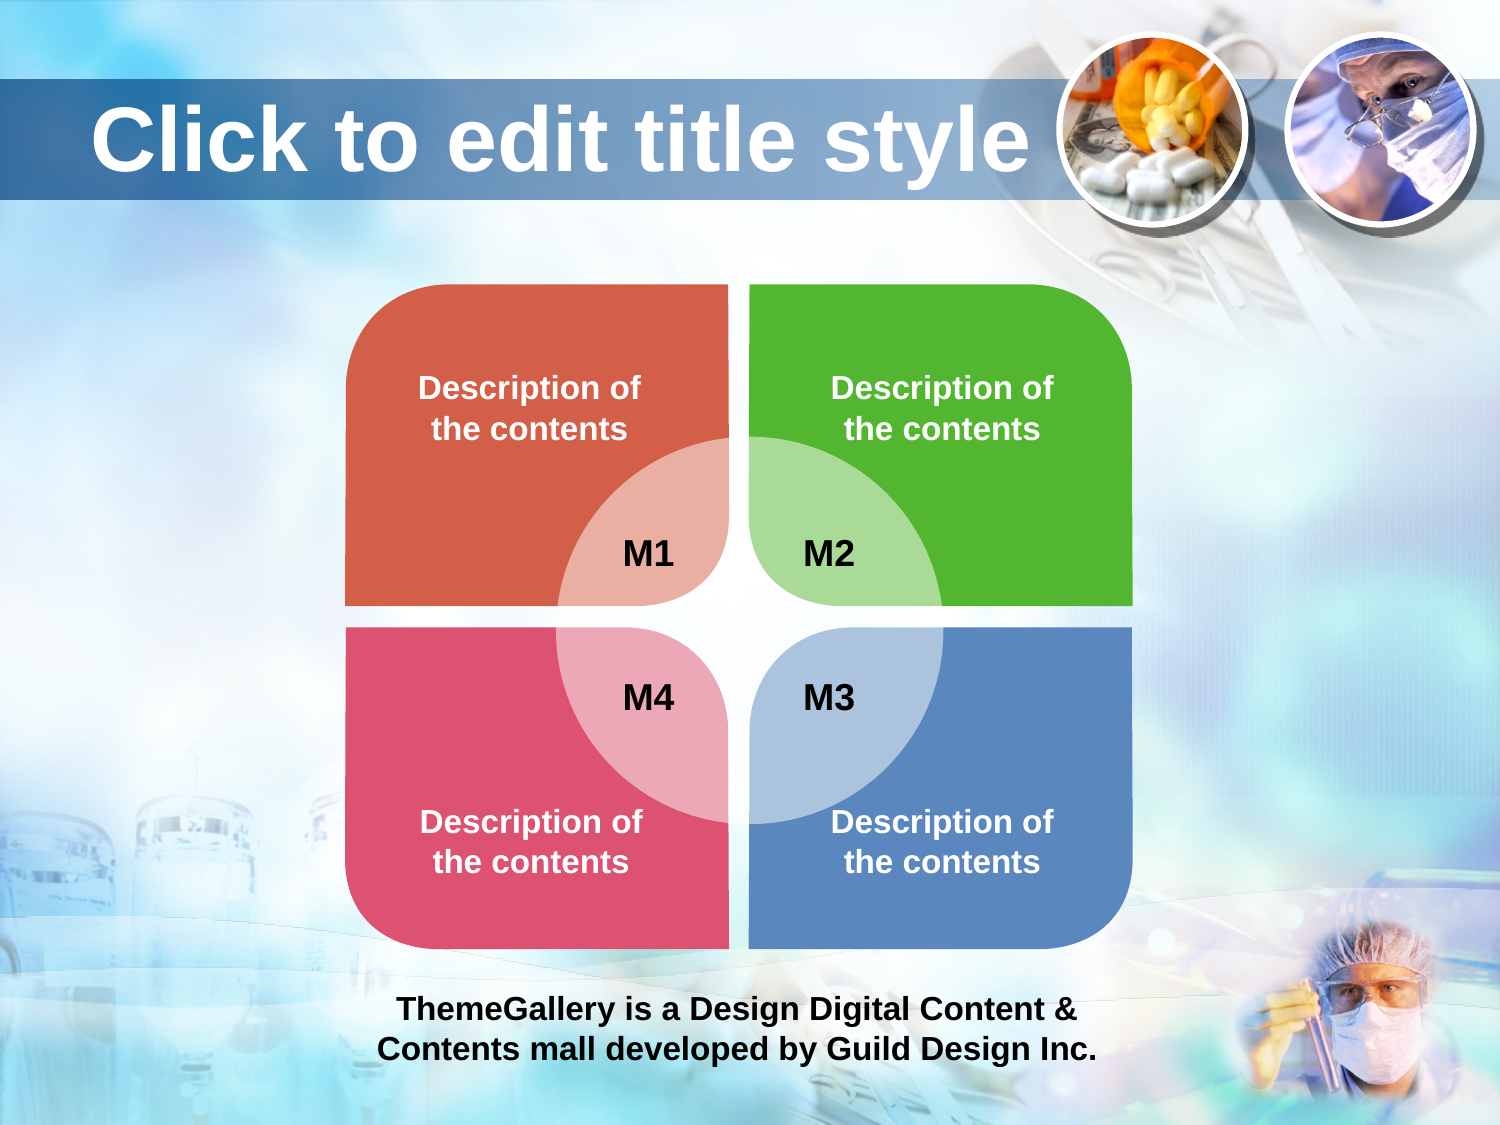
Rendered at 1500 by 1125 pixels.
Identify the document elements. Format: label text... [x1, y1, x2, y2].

text_box M4 [607, 665, 690, 726]
text_box [748, 284, 1133, 607]
text_box [555, 436, 944, 825]
title Click to edit title style [74, 40, 1051, 229]
text_box M2 [788, 521, 871, 582]
text_box M3 [788, 665, 871, 726]
text_box [345, 284, 729, 607]
picture [0, 0, 1500, 1125]
text_box [345, 627, 730, 950]
text_box [748, 627, 1133, 950]
text_box Description of the contents [795, 359, 1090, 454]
text_box Description of the contents [382, 359, 677, 454]
text_box Description of the contents [795, 793, 1090, 888]
text_box ThemeGallery is a Design Digital Content & Contents mall developed by Guild Design Inc. [312, 979, 1163, 1075]
text_box Description of the contents [384, 793, 679, 888]
text_box M1 [607, 521, 690, 582]
